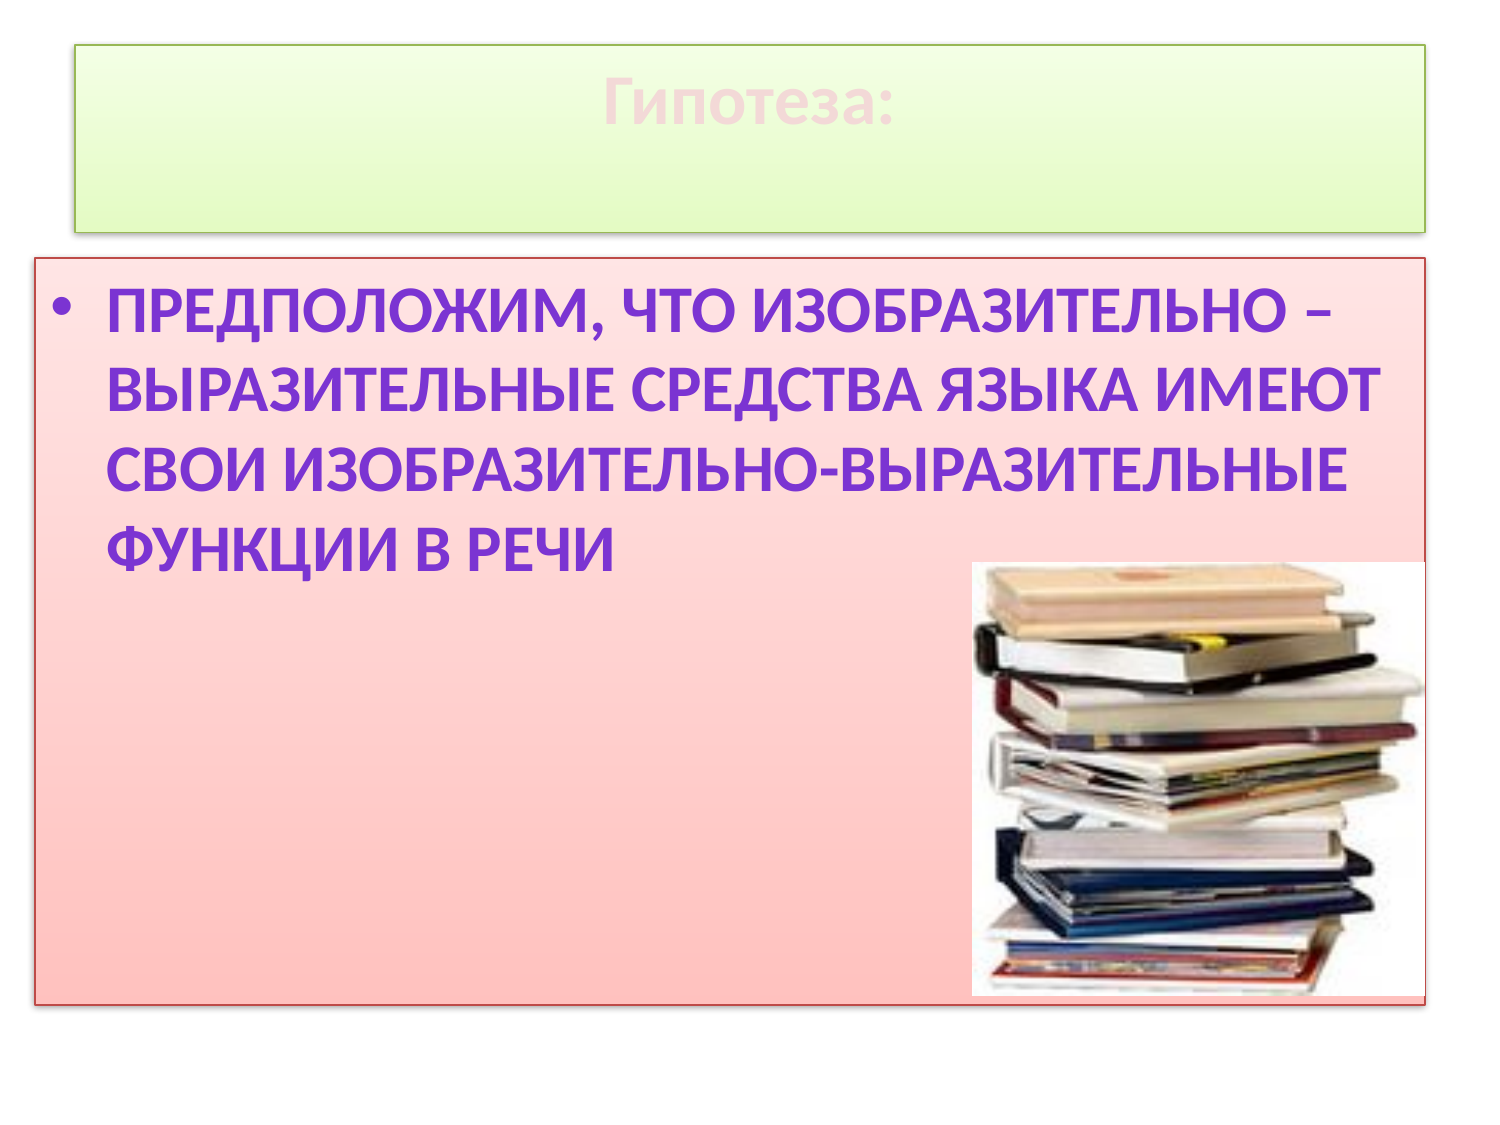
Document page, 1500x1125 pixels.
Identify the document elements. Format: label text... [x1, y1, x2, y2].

picture [972, 562, 1426, 997]
list Предположим, что изобразительно – выразительные средства языка имеют свои изобразительно-выразительные функции в речи [34, 257, 1426, 1006]
title Гипотеза: [74, 44, 1426, 233]
